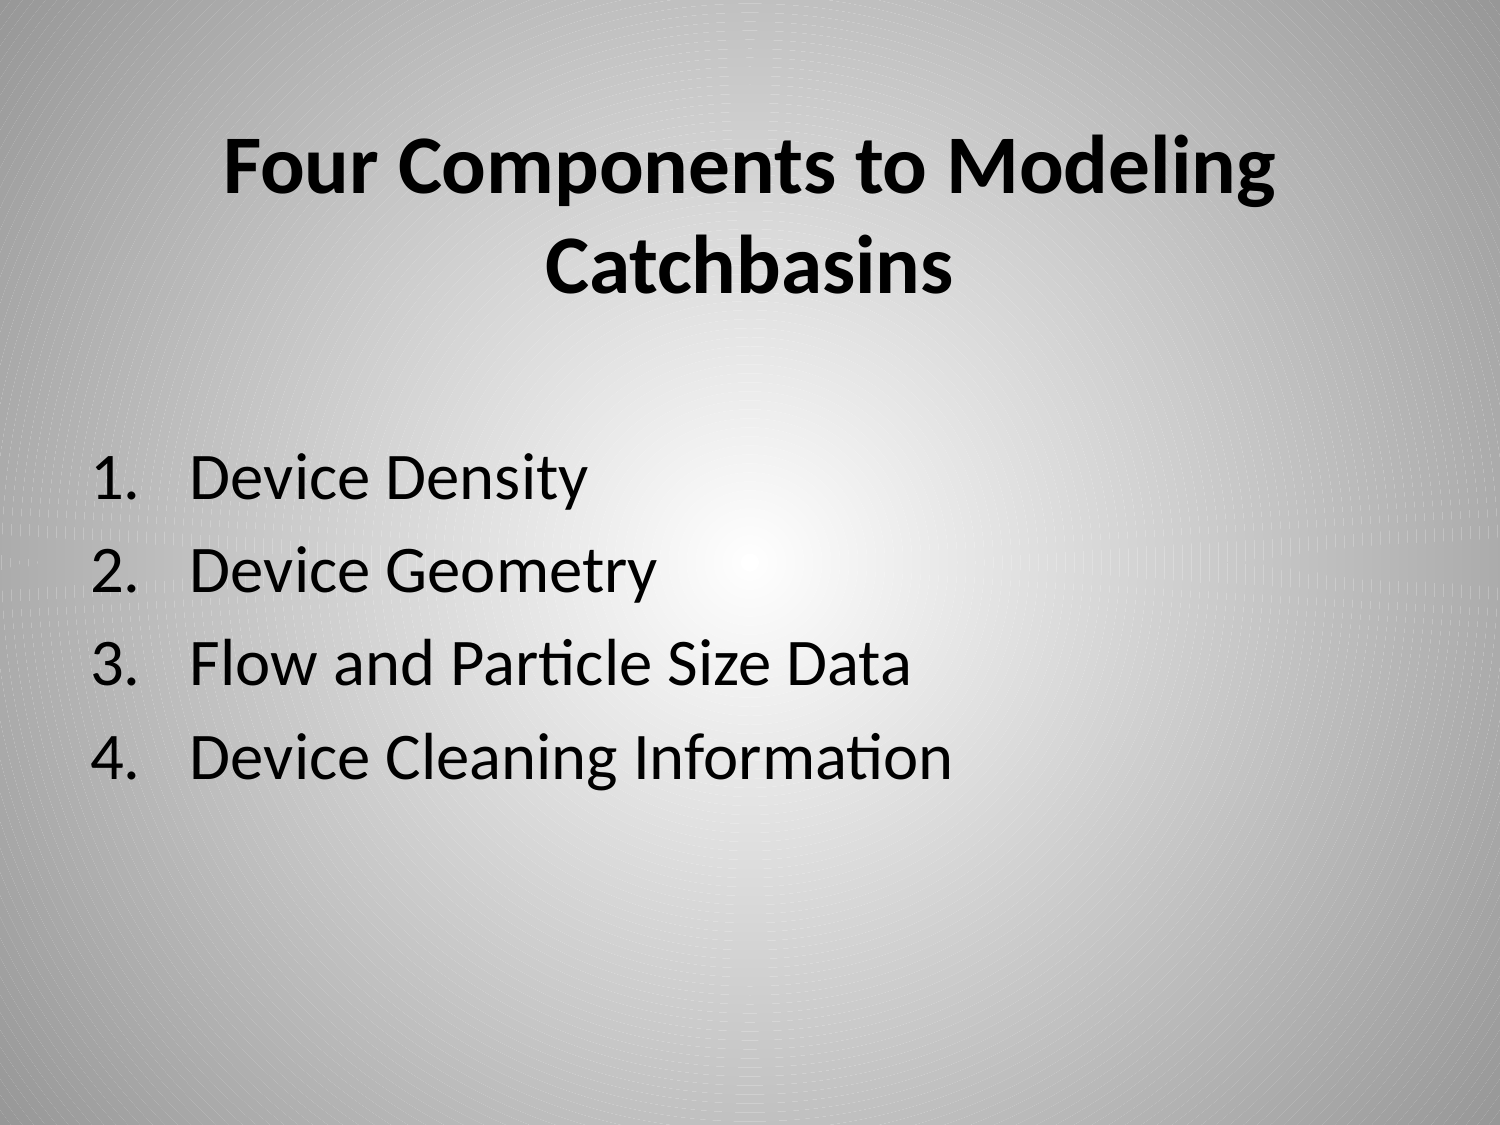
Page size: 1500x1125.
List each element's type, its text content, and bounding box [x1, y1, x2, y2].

title Four Components to Modeling Catchbasins [75, 116, 1425, 304]
list Device Density Device Geometry Flow and Particle Size Data Device Cleaning Information [75, 425, 1425, 825]
